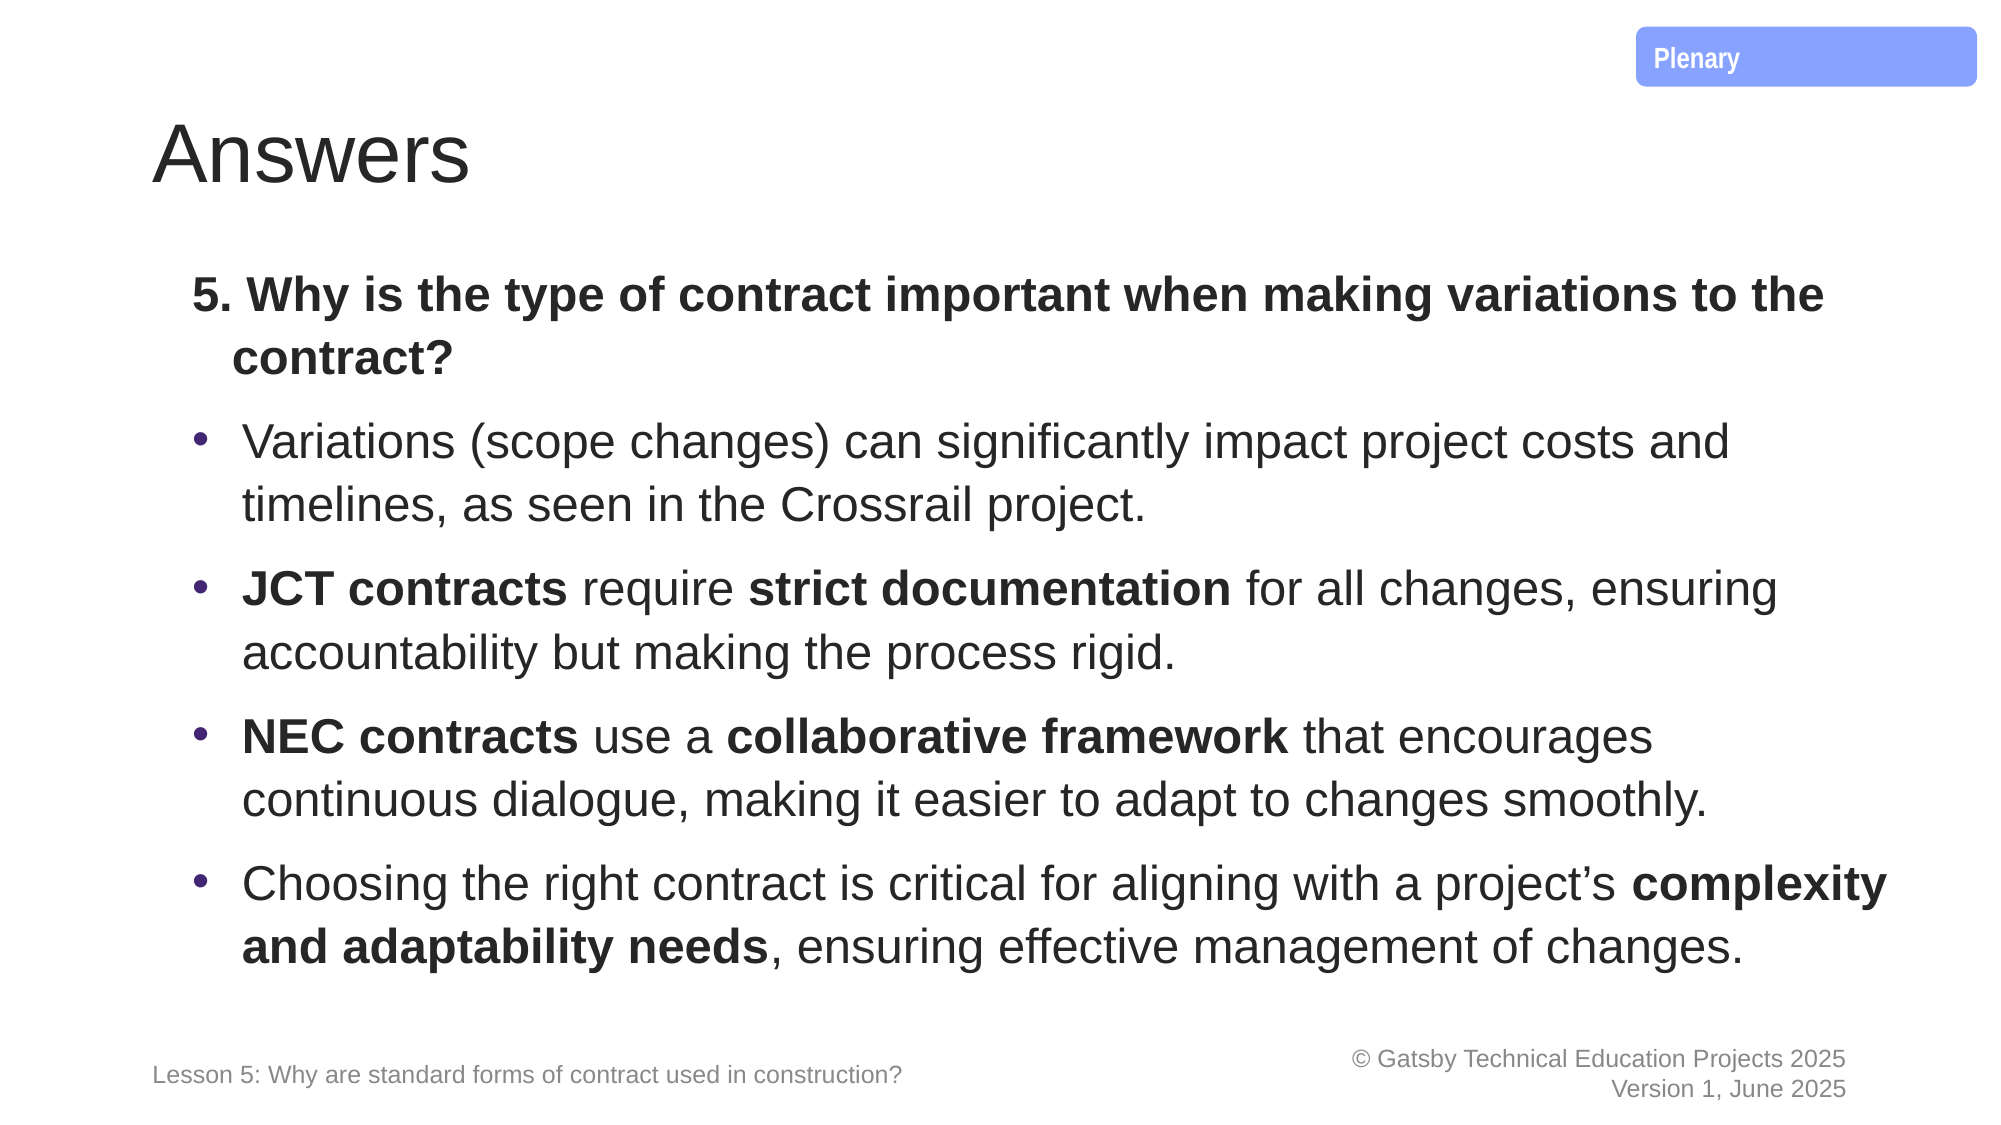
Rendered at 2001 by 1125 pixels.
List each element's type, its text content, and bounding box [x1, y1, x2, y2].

title Answers [137, 47, 1863, 265]
list Lesson 5: Why are standard forms of contract used in construction? [137, 1042, 975, 1103]
text_box Plenary [1636, 26, 1978, 87]
list 5. Why is the type of contract important when making variations to the contract? Variations (scope changes) can significantly impact project costs and timelines, as seen in the Crossrail project. JCT contracts require strict documentation for all changes, ensuring accountability but making the process rigid. NEC contracts use a collaborative framework that encourages continuous dialogue, making it easier to adapt to changes smoothly. Choosing the right contract is critical for aligning with a project’s complexity and adaptability needs, ensuring effective management of changes. [137, 249, 1919, 1002]
